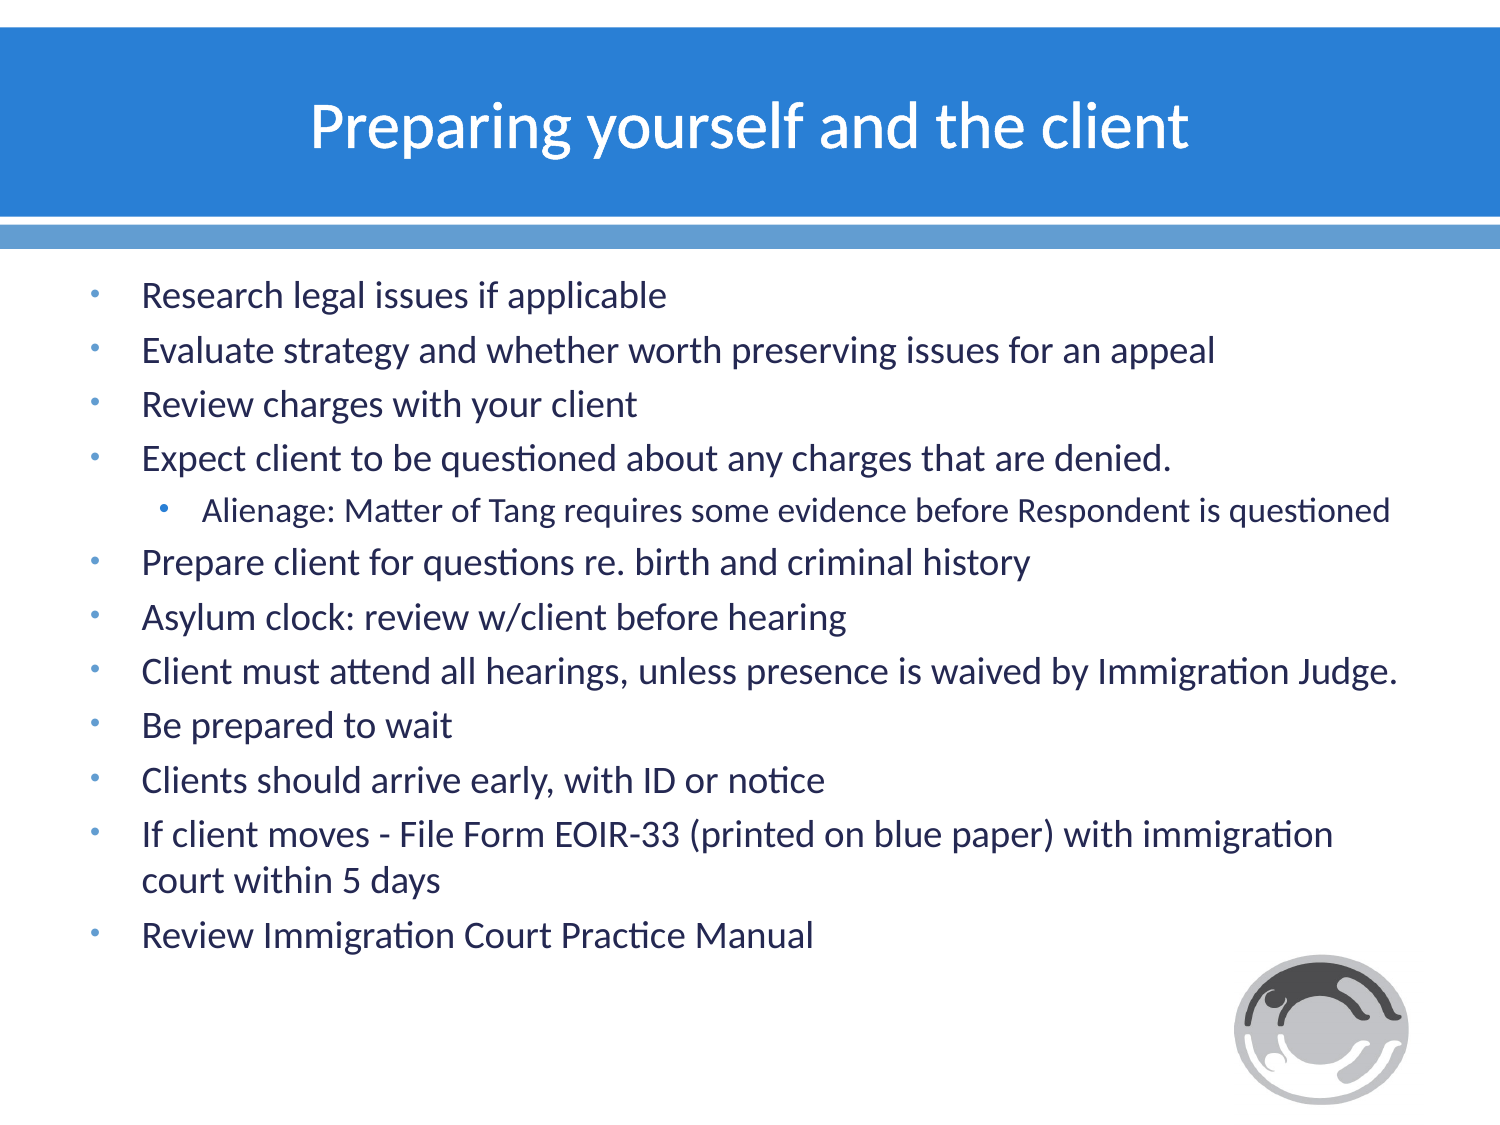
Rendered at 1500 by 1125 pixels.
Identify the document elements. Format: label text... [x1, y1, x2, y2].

picture [1234, 1005, 1424, 1125]
title Preparing yourself and the client [75, 29, 1425, 213]
list Research legal issues if applicable Evaluate strategy and whether worth preserving issues for an appeal Review charges with your client Expect client to be questioned about any charges that are denied. Alienage: Matter of Tang requires some evidence before Respondent is questioned Prepare client for questions re. birth and criminal history Asylum clock: review w/client before hearing Client must attend all hearings, unless presence is waived by Immigration Judge. Be prepared to wait Clients should arrive early, with ID or notice If client moves - File Form EOIR-33 (printed on blue paper) with immigration court within 5 days Review Immigration Court Practice Manual [75, 262, 1425, 1005]
